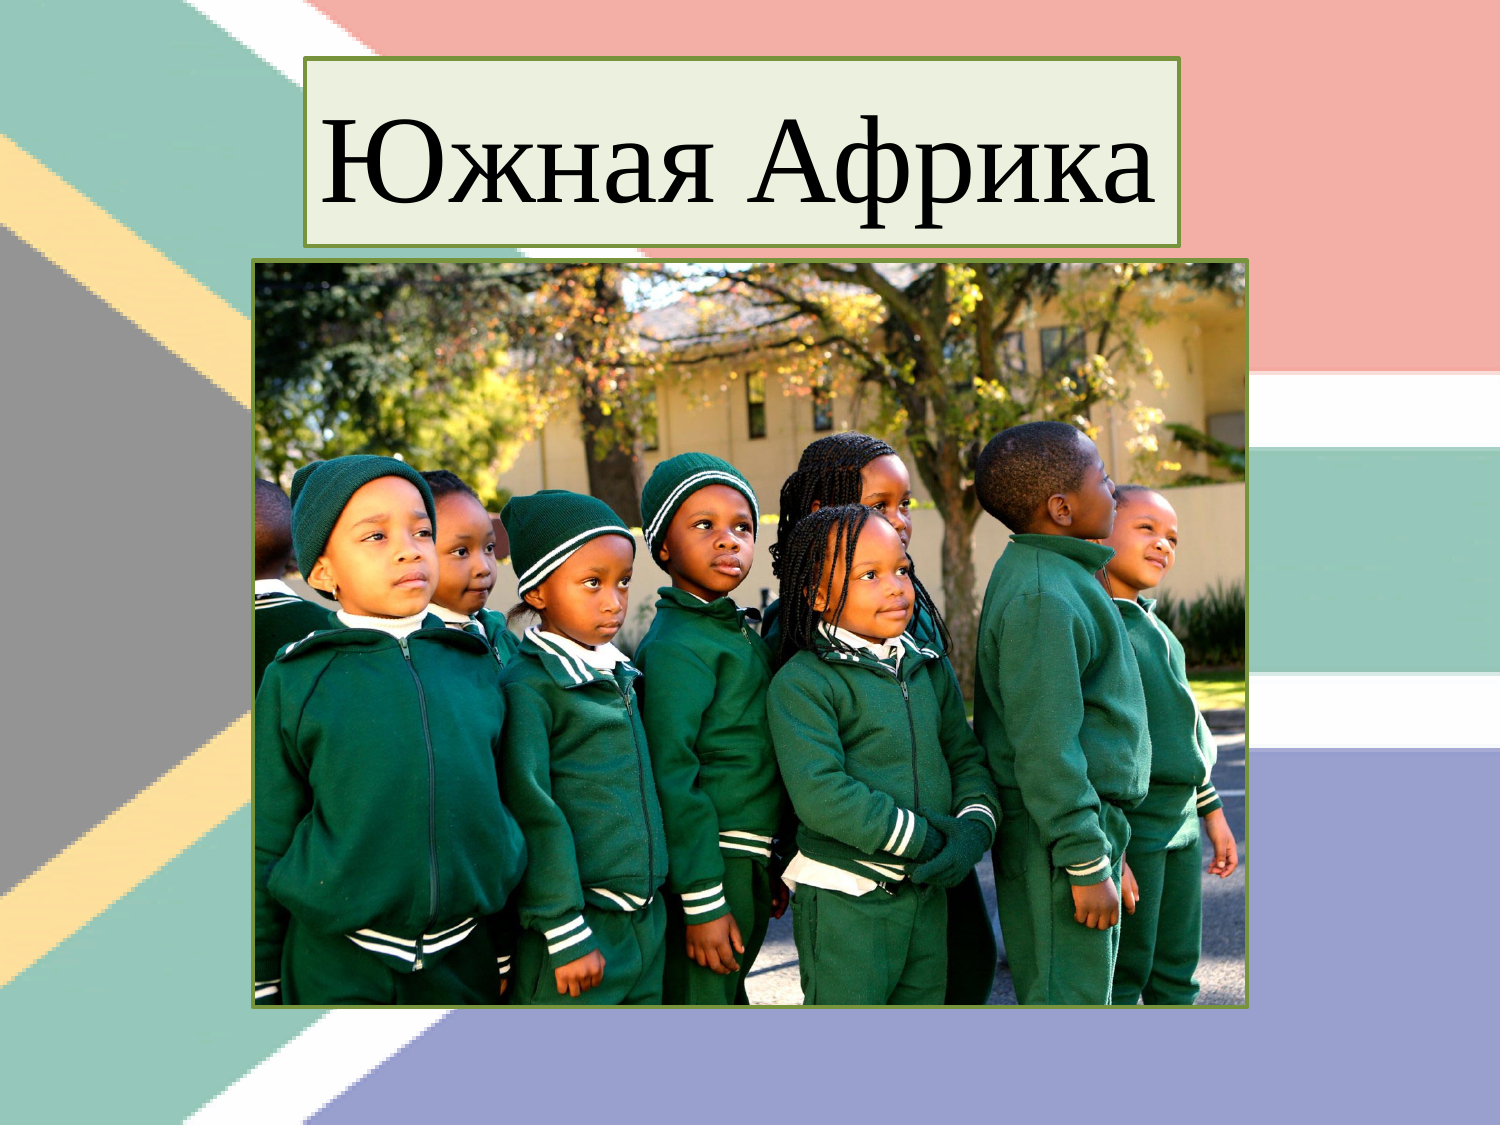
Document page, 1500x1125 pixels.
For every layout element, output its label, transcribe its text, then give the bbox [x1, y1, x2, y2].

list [254, 262, 1246, 1006]
title Южная Африка [304, 58, 1179, 247]
